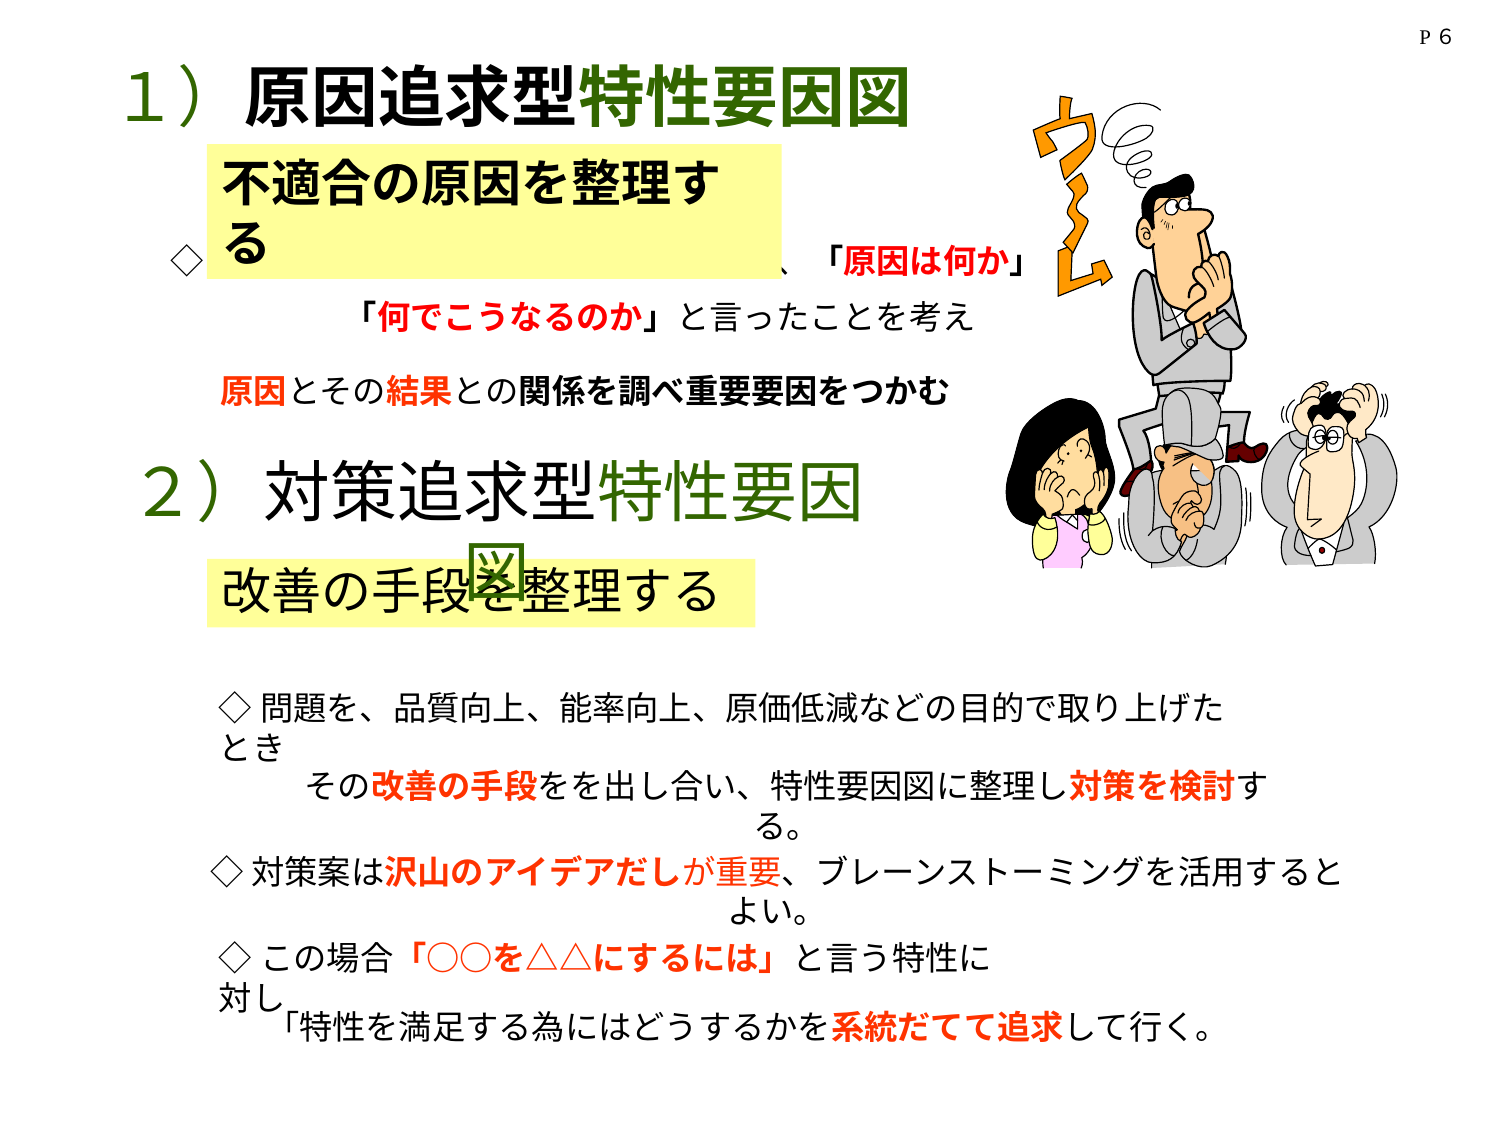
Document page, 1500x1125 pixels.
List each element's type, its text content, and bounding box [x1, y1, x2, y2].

text_box ◇対策案は沢山のアイデアだしが重要、ブレーンストーミングを活用するとよい。 [185, 843, 1370, 938]
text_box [203, 929, 1273, 1055]
text_box ２）対策追求型特性要因図 [96, 581, 899, 618]
list １）原因追求型特性要因図 [96, 47, 1064, 91]
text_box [81, 93, 1402, 573]
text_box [203, 679, 1314, 813]
text_box P６ [1404, 16, 1486, 57]
text_box 改善の手段を整理する [207, 618, 756, 628]
